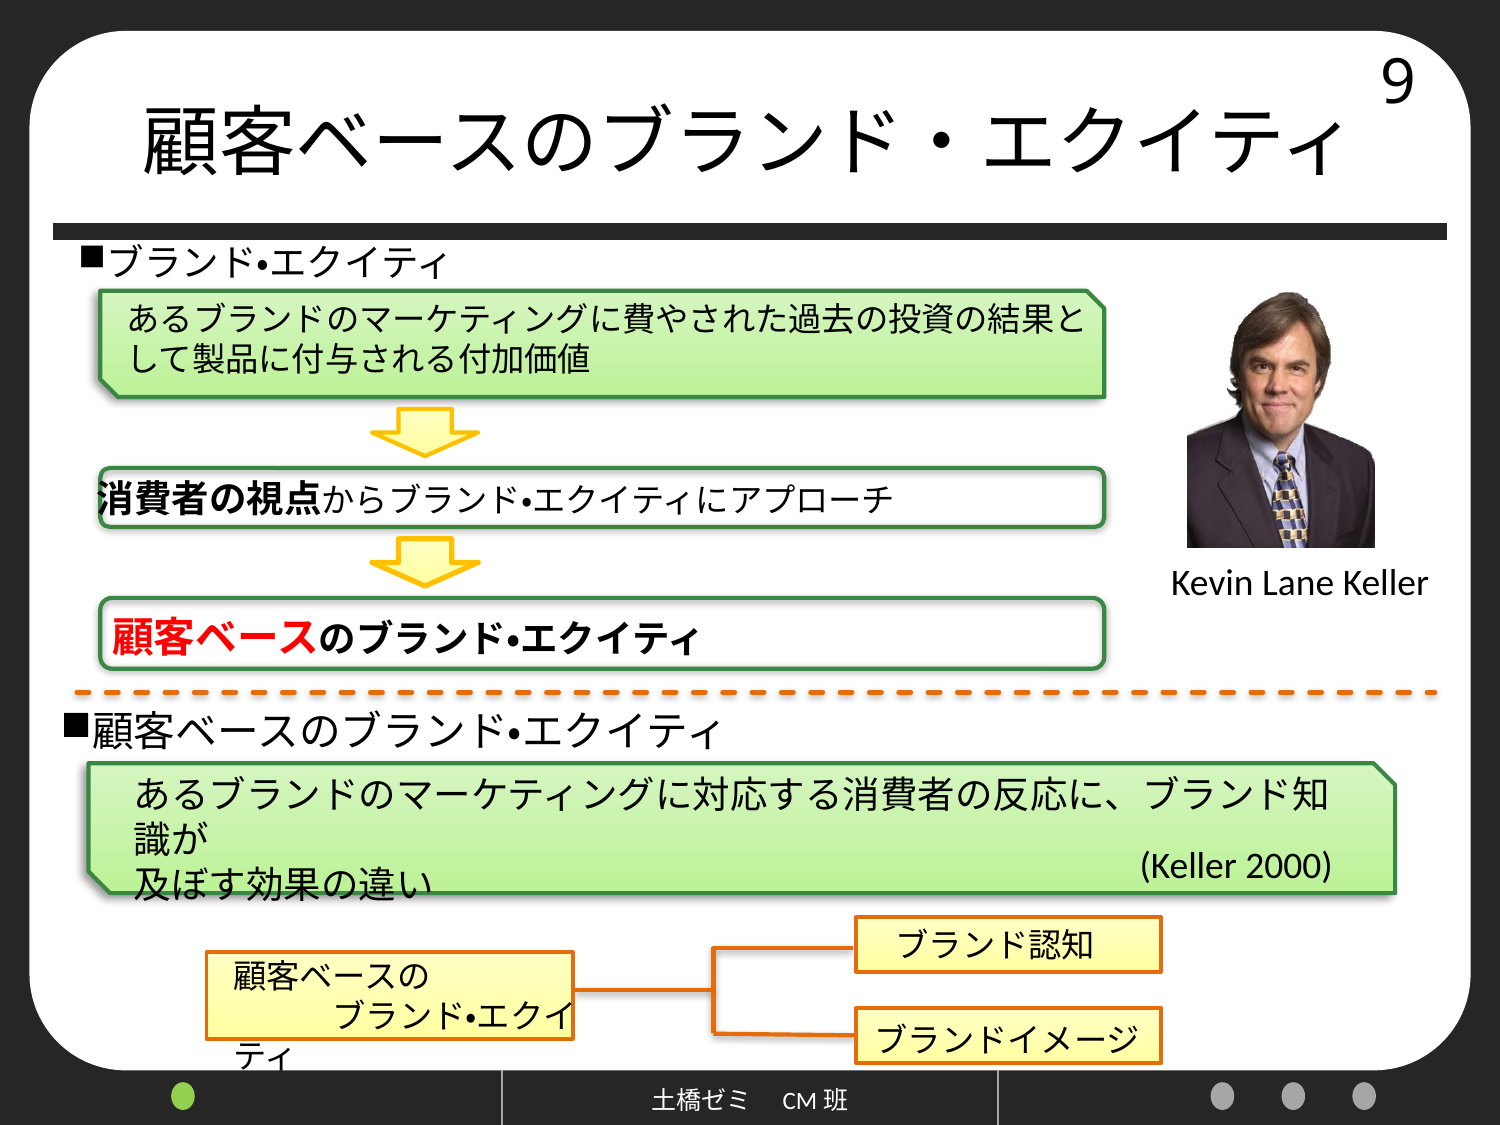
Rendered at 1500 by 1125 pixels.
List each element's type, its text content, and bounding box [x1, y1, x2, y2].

text_box [369, 537, 481, 588]
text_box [100, 597, 1105, 669]
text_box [100, 467, 1105, 529]
footer 土橋ゼミ CM班 [512, 1076, 988, 1125]
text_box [88, 231, 1105, 398]
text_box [1151, 290, 1450, 612]
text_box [206, 916, 1161, 1068]
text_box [76, 697, 1396, 894]
title 顧客ベースのブランド・エクイティ [75, 45, 1425, 233]
slide_number 9 [1080, 53, 1431, 114]
text_box [369, 406, 481, 459]
